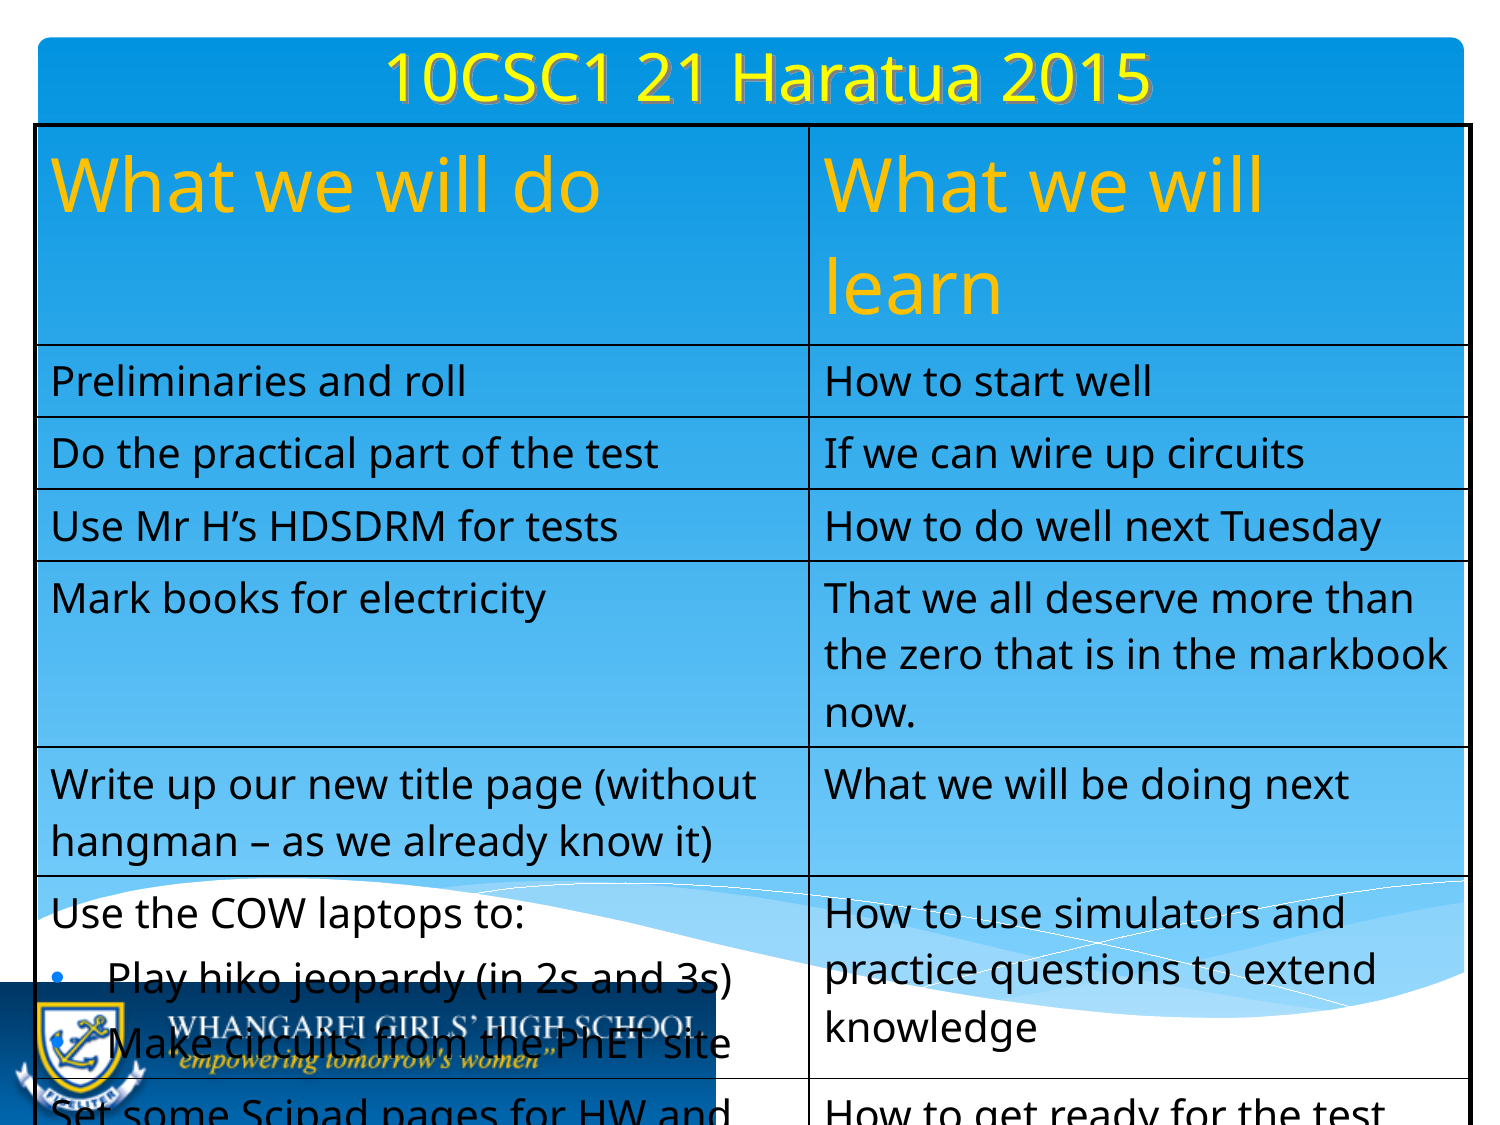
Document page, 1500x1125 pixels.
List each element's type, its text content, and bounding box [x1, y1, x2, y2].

table_cell What we will be doing next [810, 748, 1468, 875]
text_box 10CSC1 21 Haratua 2015 [162, 24, 1375, 123]
table_cell How to start well [810, 346, 1468, 416]
table_header What we will do [37, 127, 808, 344]
table_cell How to use simulators and practice questions to extend knowledge [810, 877, 1468, 1078]
table_cell Write up our new title page (without hangman – as we already know it) [37, 748, 808, 875]
table_cell That we all deserve more than the zero that is in the markbook now. [810, 562, 1468, 746]
table_cell Use the COW laptops to: Play hiko jeopardy (in 2s and 3s) Make circuits from the PhET site [37, 877, 808, 1078]
table_cell How to get ready for the test [810, 1079, 1468, 1125]
table_cell Mark books for electricity [37, 562, 808, 746]
table_cell If we can wire up circuits [810, 418, 1468, 488]
table_header What we will learn [810, 127, 1468, 344]
table_cell Set some Scipad pages for HW and checking [721, 1079, 808, 1125]
picture [0, 982, 716, 1125]
table_cell Use Mr H’s HDSDRM for tests [37, 490, 808, 560]
table_cell Do the practical part of the test [37, 418, 808, 488]
table_cell Preliminaries and roll [37, 346, 808, 416]
table_cell How to do well next Tuesday [810, 490, 1468, 560]
